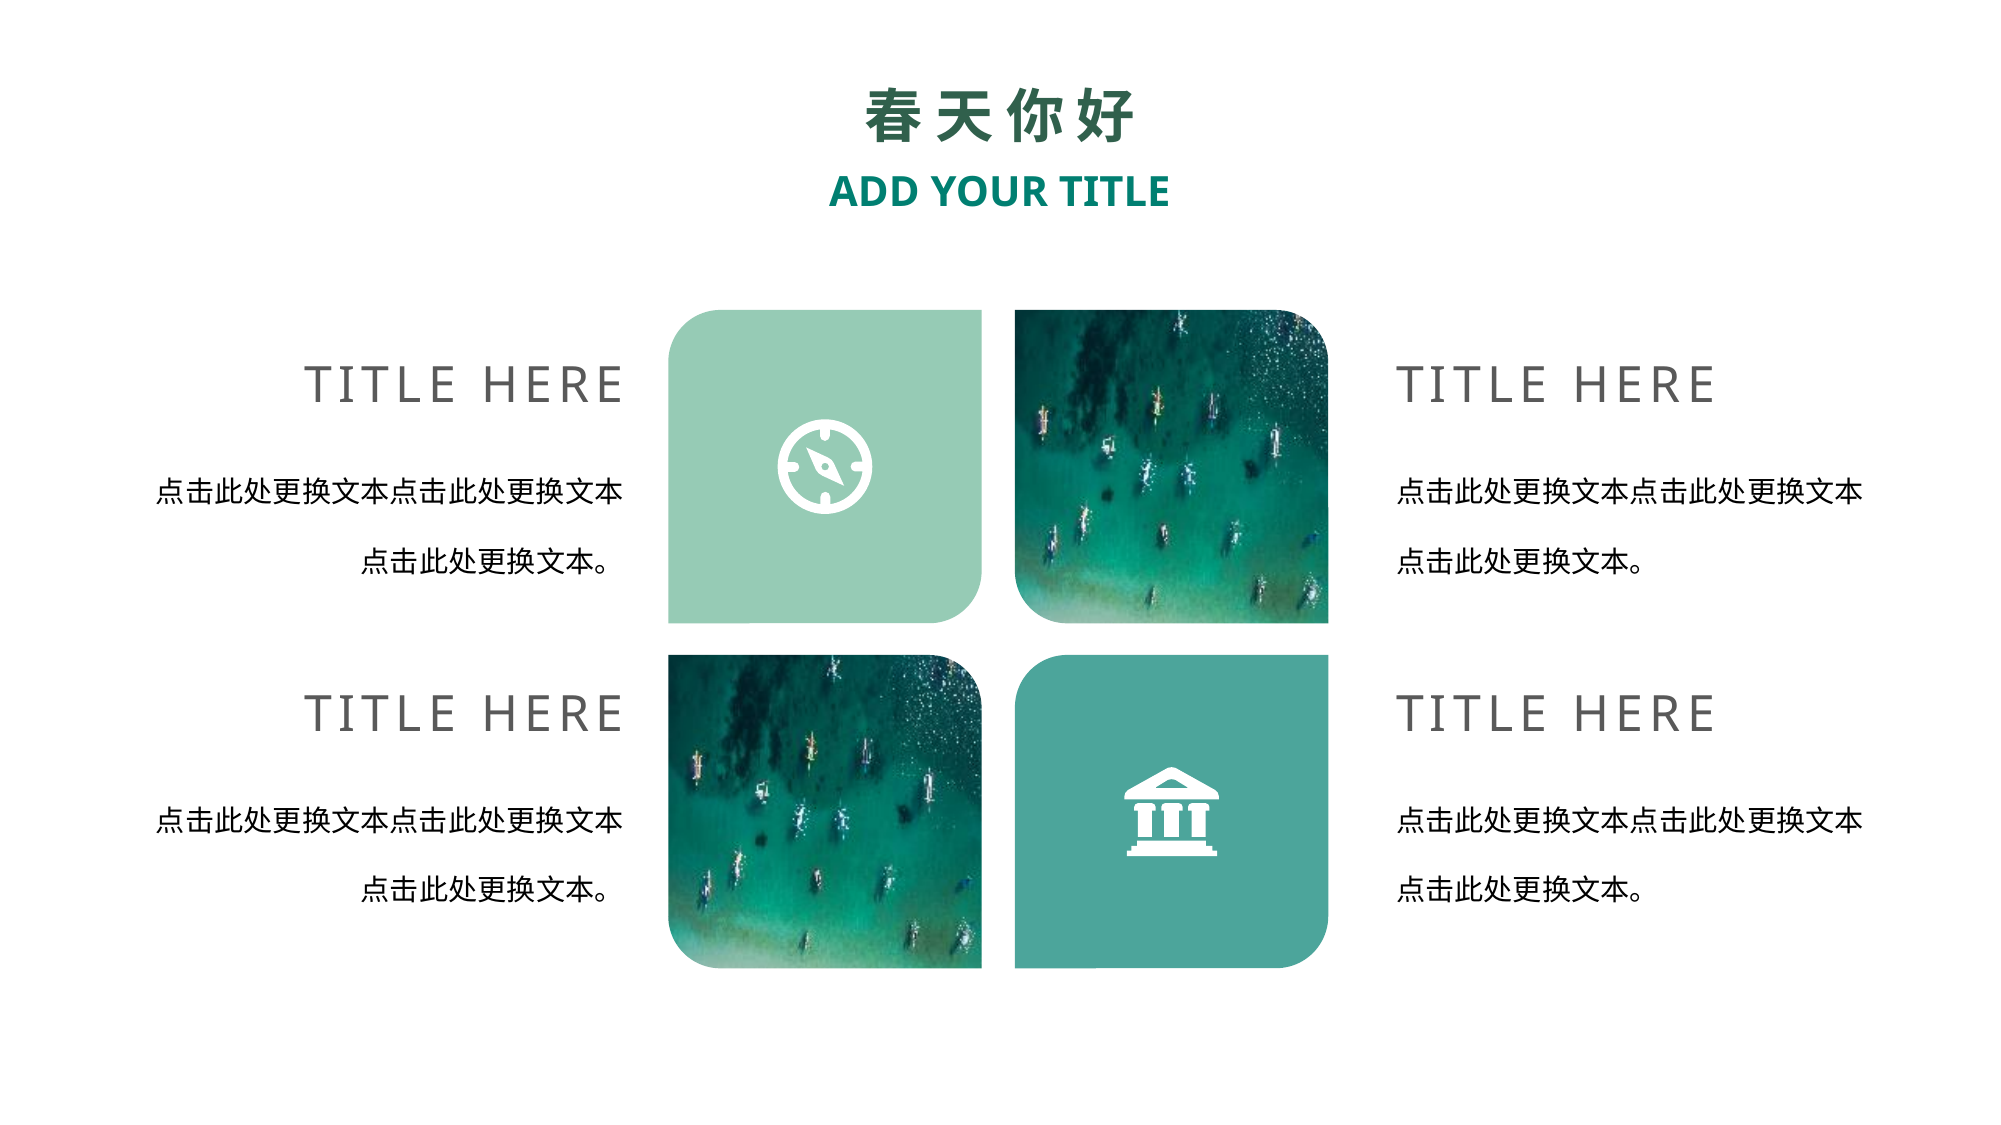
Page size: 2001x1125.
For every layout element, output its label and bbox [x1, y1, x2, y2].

text_box [78, 309, 1951, 969]
text_box [726, 71, 1274, 224]
